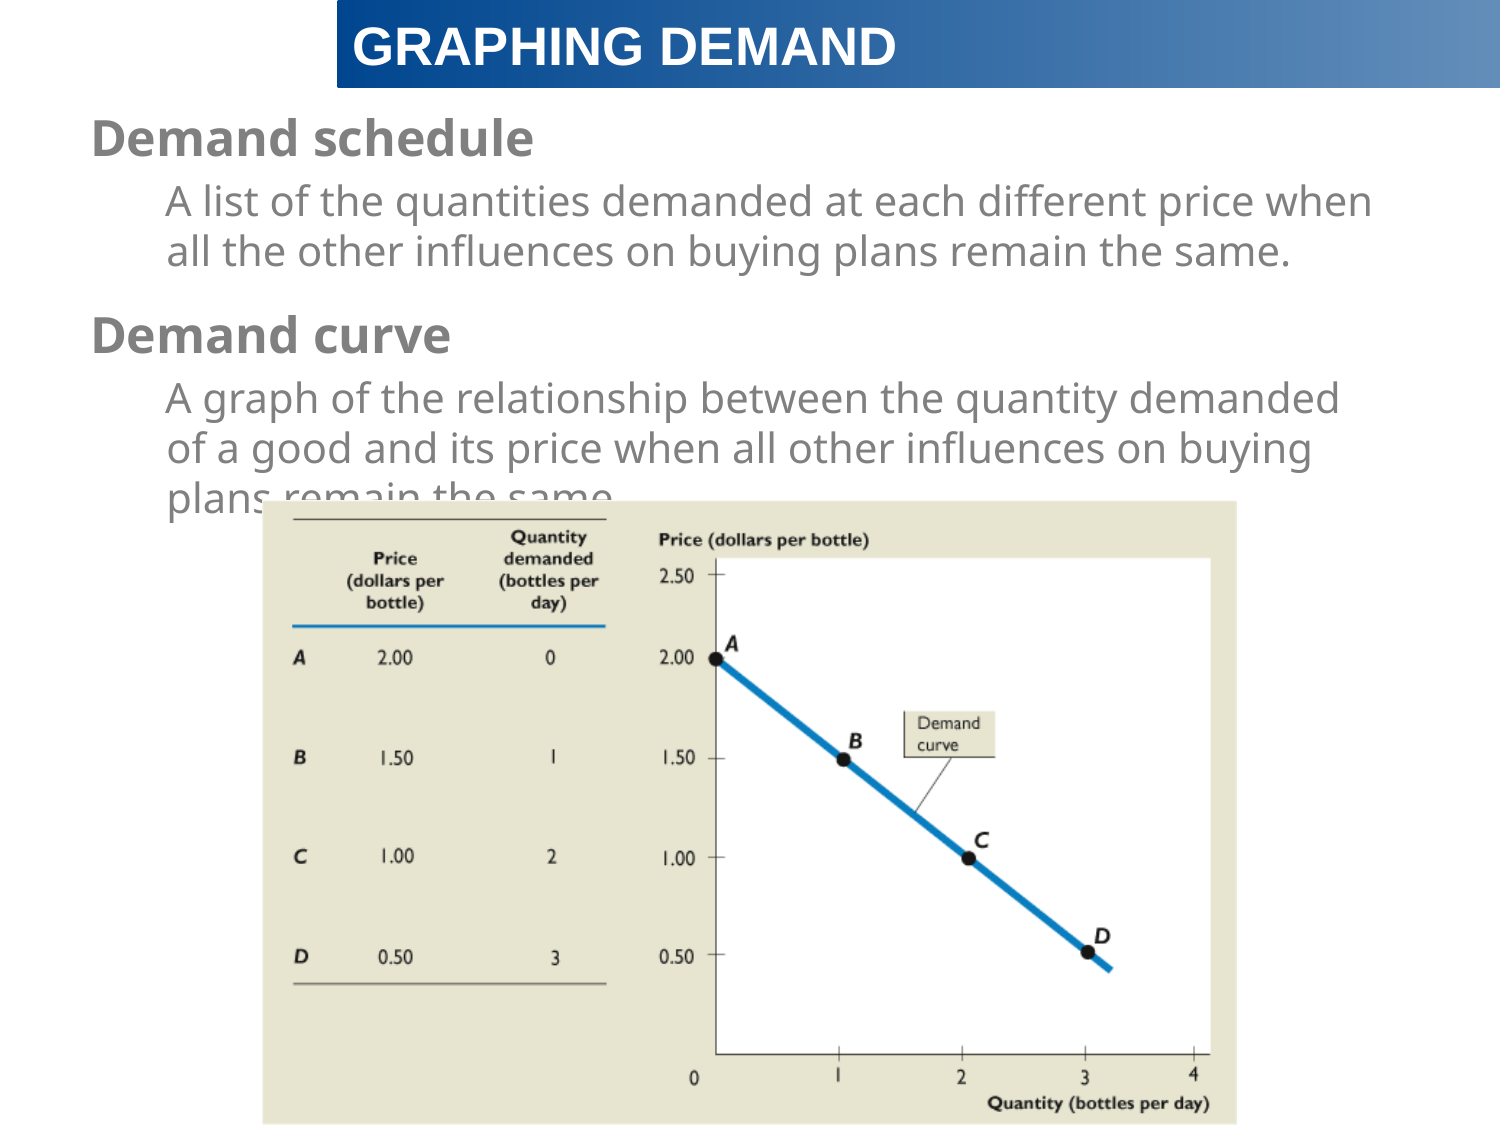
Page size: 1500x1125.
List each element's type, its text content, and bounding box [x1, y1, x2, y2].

picture [262, 500, 1238, 1125]
title GRAPHING DEMAND [337, 0, 1500, 88]
list Demand schedule A list of the quantities demanded at each different price when all the other influences on buying plans remain the same. Demand curve A graph of the relationship between the quantity demanded of a good and its price when all other influences on buying plans remain the same. [0, 96, 1401, 988]
